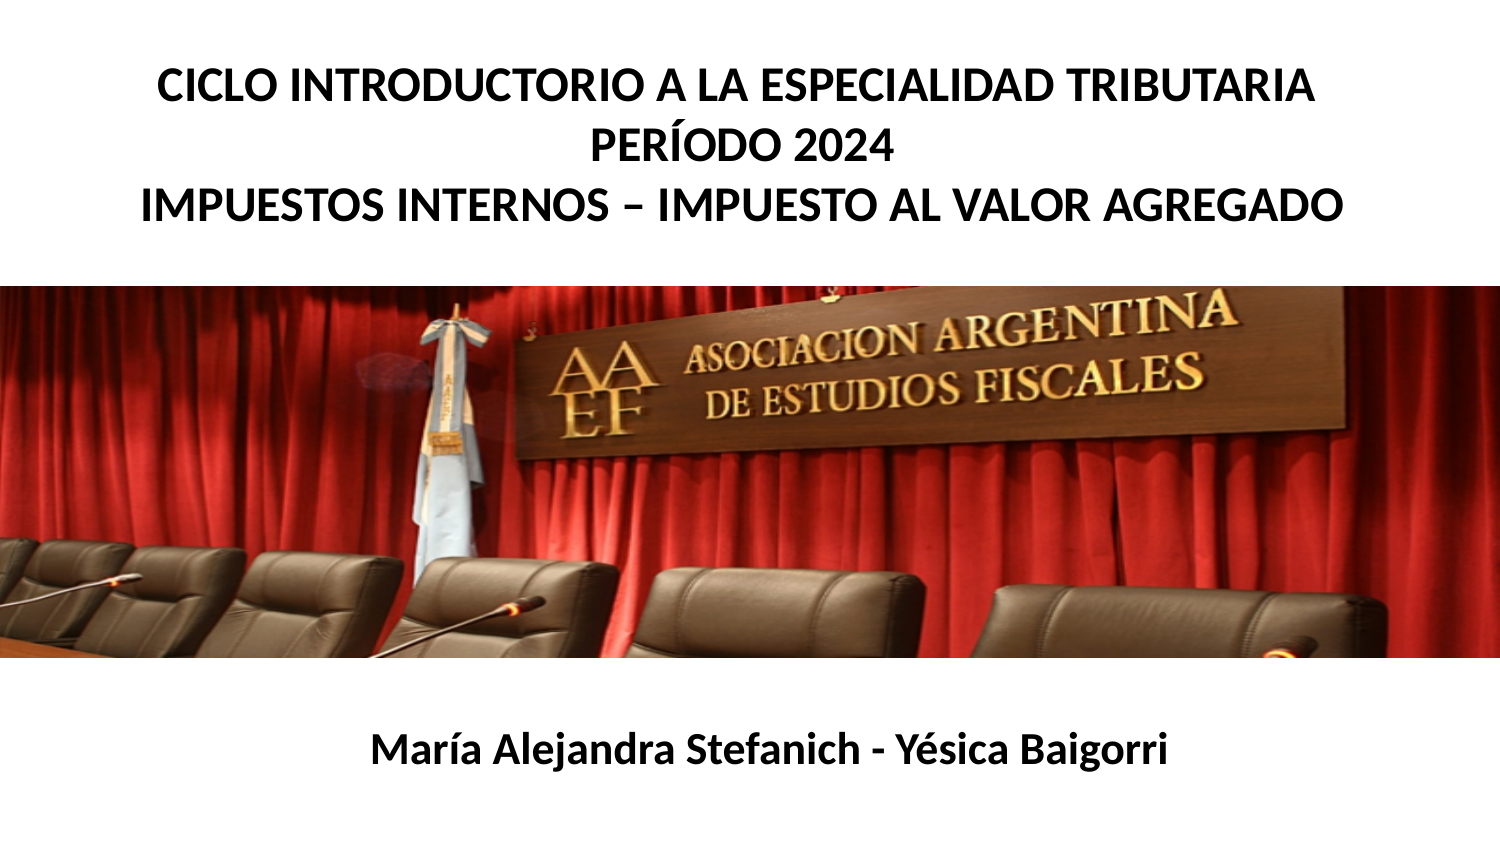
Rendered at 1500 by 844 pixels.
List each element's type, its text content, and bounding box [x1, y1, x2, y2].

text_box CICLO INTRODUCTORIO A LA ESPECIALIDAD TRIBUTARIA PERÍODO 2024 IMPUESTOS INTERNOS – IMPUESTO AL VALOR AGREGADO [125, 43, 1360, 239]
text_box María Alejandra Stefanich - Yésica Baigorri [355, 711, 1184, 782]
picture [0, 286, 1500, 659]
